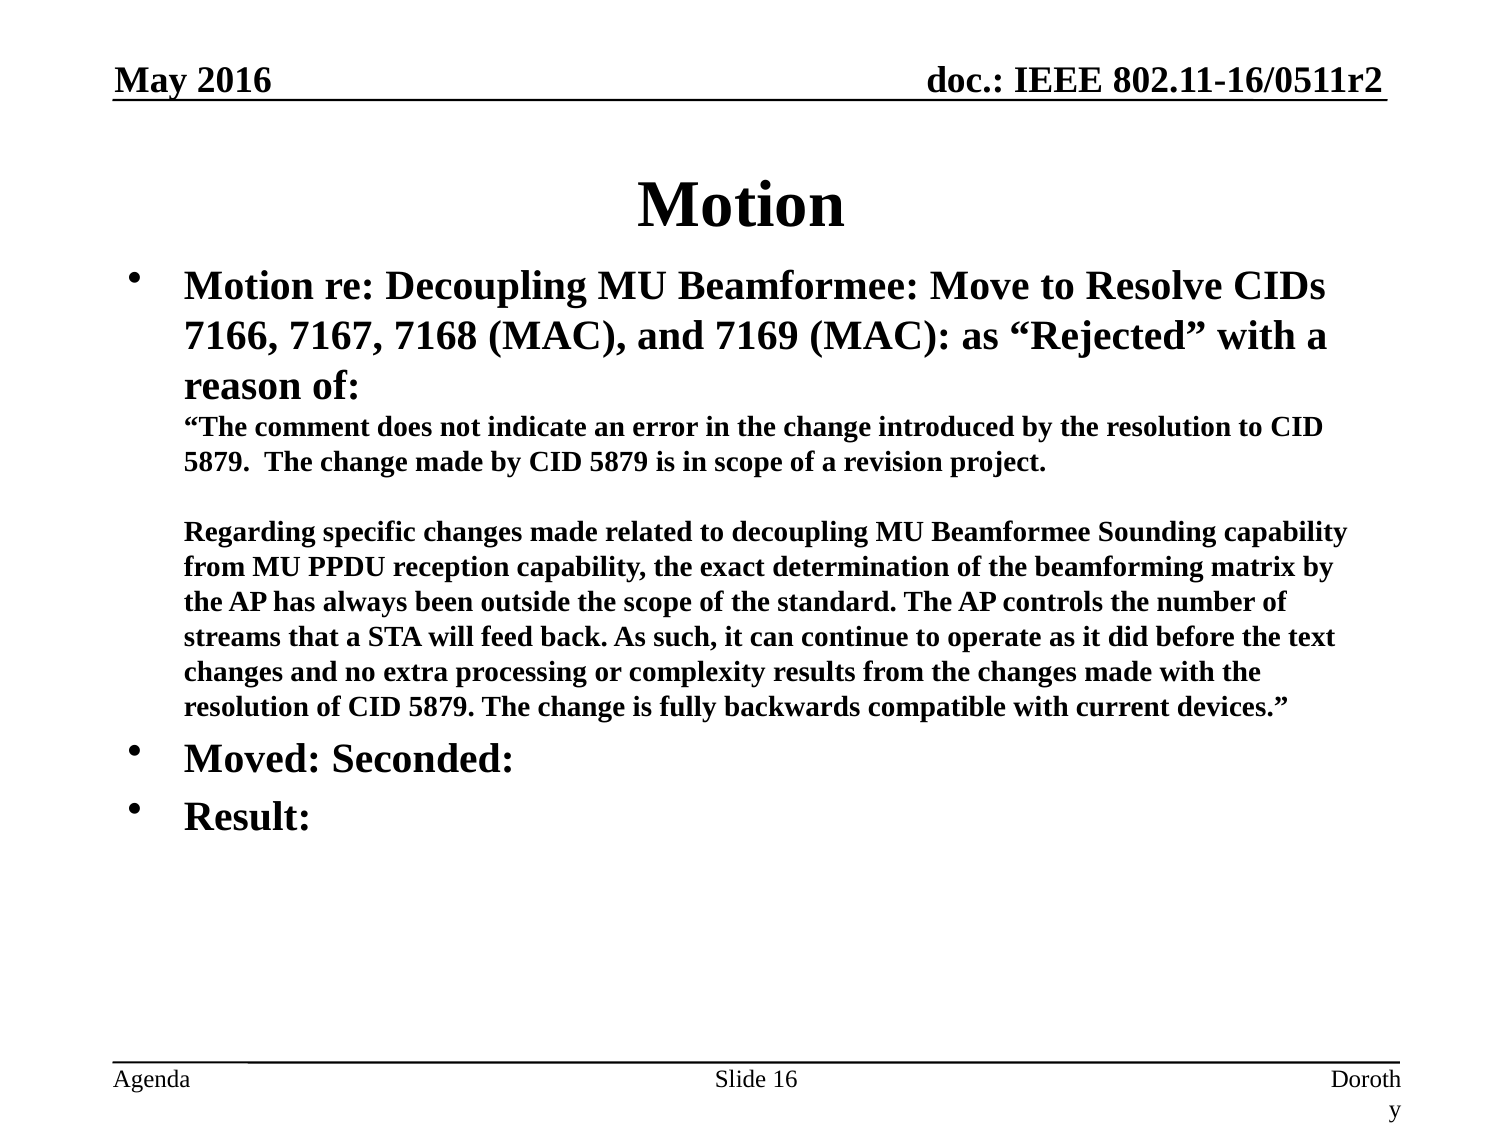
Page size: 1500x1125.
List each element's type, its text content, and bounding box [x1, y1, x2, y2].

footer Dorothy Stanley, HP Enterprise [1325, 1062, 1402, 1093]
slide_number Slide 16 [712, 1063, 800, 1093]
title Motion [112, 112, 1388, 249]
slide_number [114, 54, 425, 100]
list Motion re: Decoupling MU Beamformee: Move to Resolve CIDs 7166, 7167, 7168 (MAC), and 7169 (MAC): as “Rejected” with a reason of: “The comment does not indicate an error in the change introduced by the resolution to CID 5879. The change made by CID 5879 is in scope of a revision project. Regarding specific changes made related to decoupling MU Beamformee Sounding capability from MU PPDU reception capability, the exact determination of the beamforming matrix by the AP has always been outside the scope of the standard. The AP controls the number of streams that a STA will feed back. As such, it can continue to operate as it did before the text changes and no extra processing or complexity results from the changes made with the resolution of CID 5879. The change is fully backwards compatible with current devices.” Moved: Seconded: Result: [112, 249, 1388, 1063]
